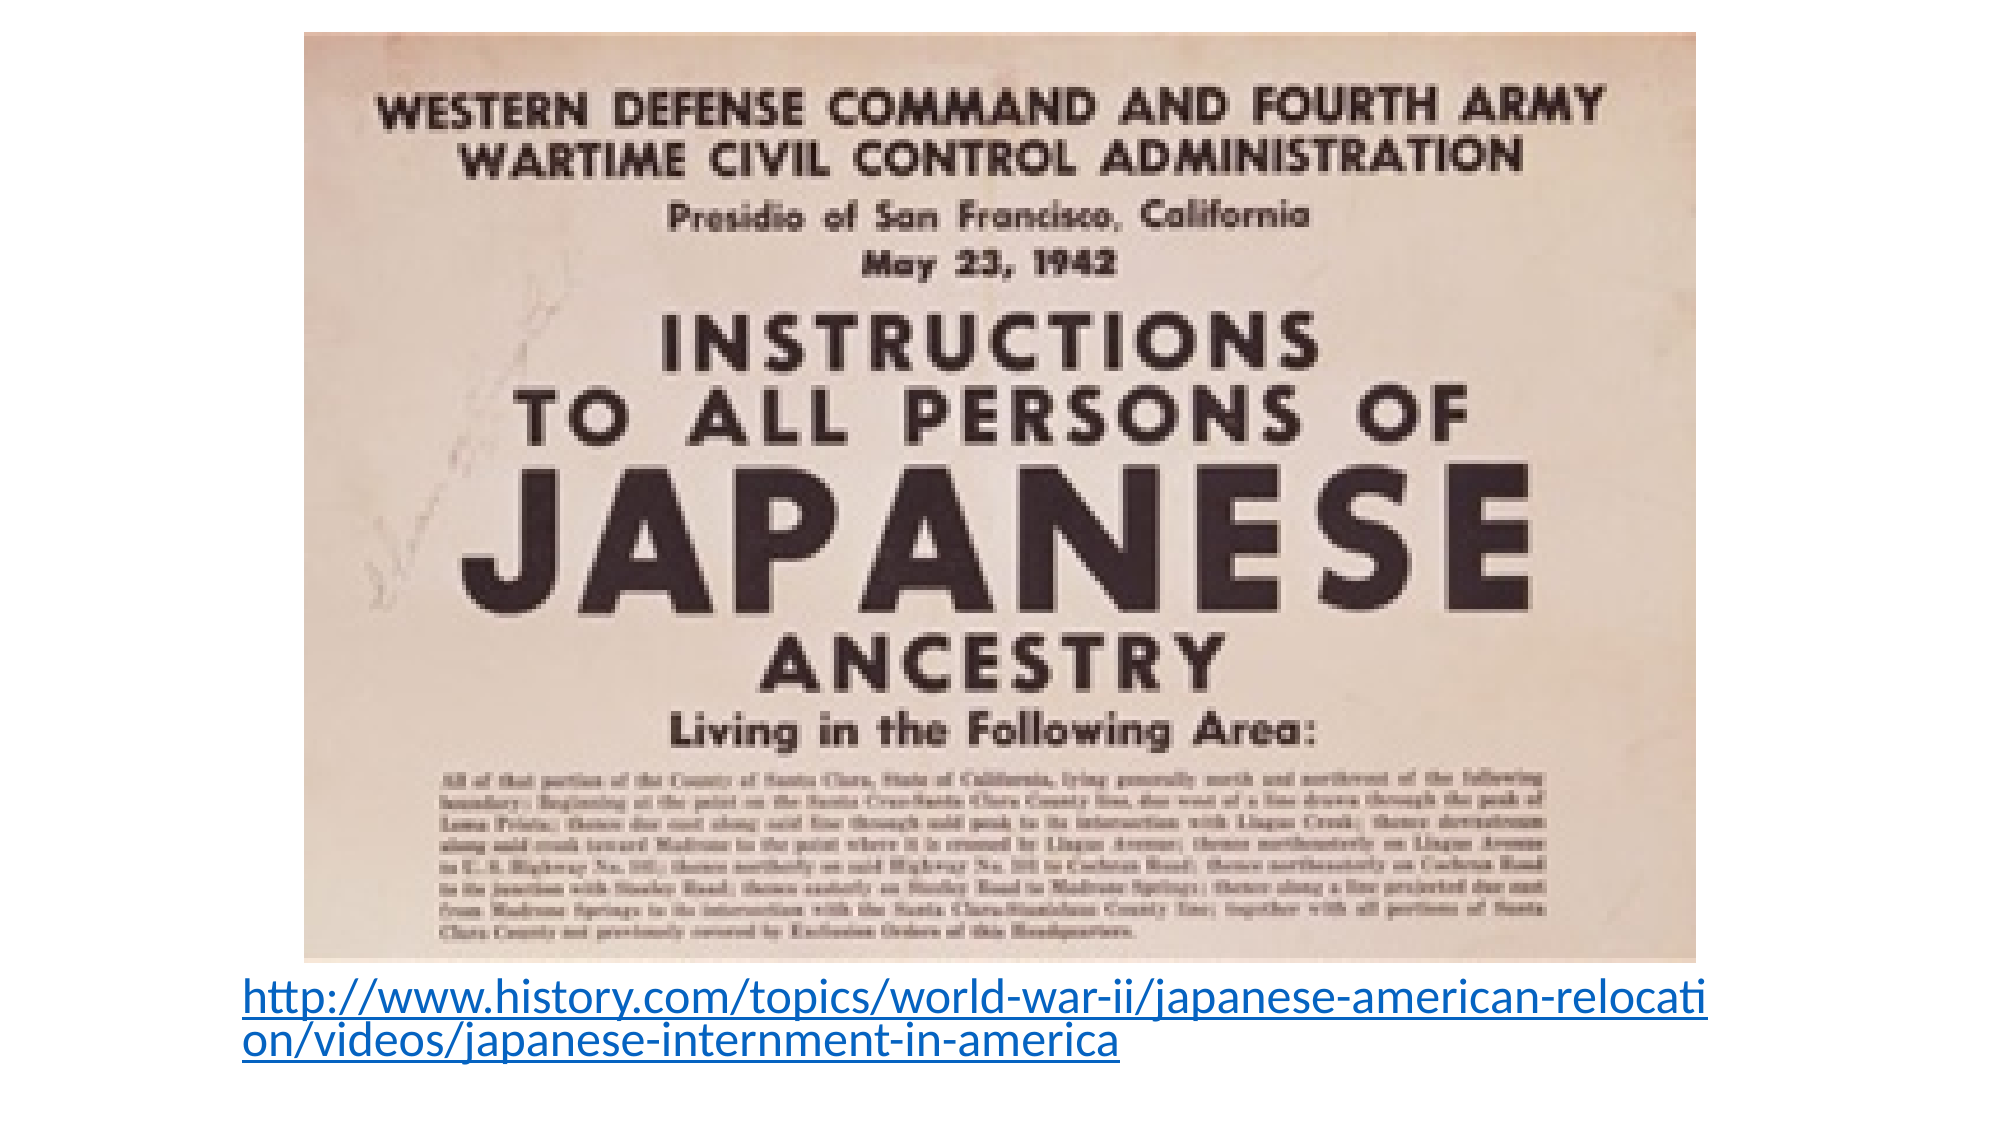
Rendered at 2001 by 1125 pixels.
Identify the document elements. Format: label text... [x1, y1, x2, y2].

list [304, 32, 1696, 963]
subtitle http://www.history.com/topics/world-war-ii/japanese-american-relocation/videos/japanese-internment-in-america [226, 962, 1727, 1105]
